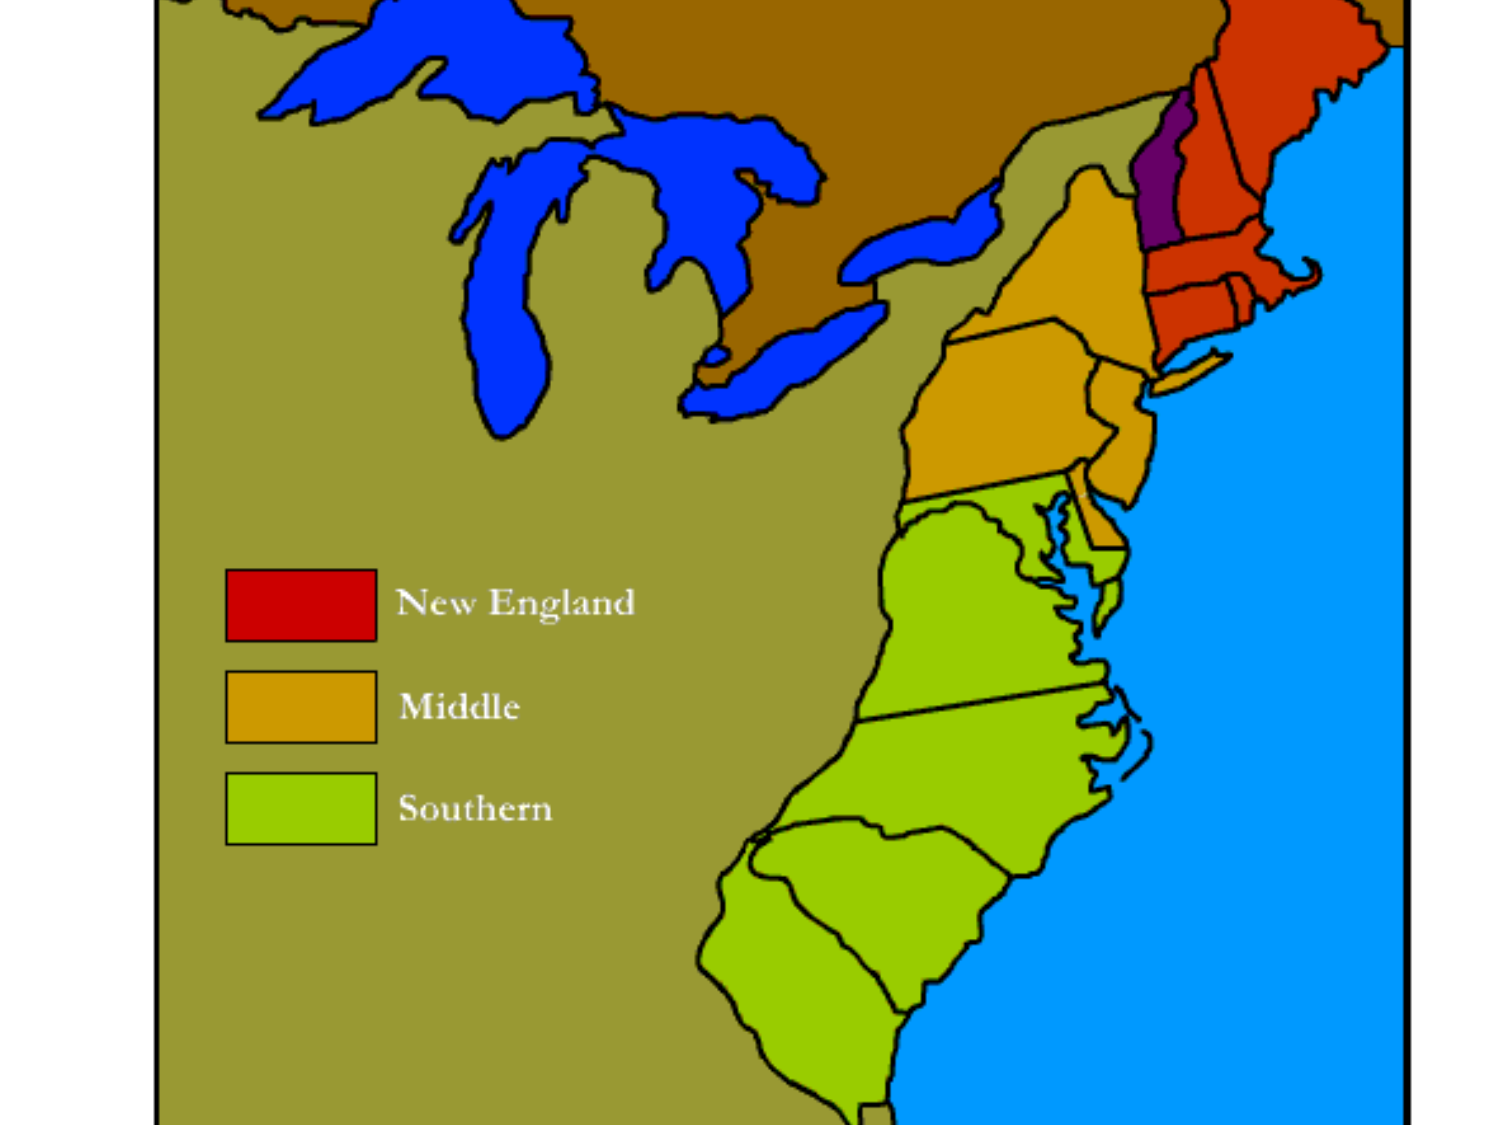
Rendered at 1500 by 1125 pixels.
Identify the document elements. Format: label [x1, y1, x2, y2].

list [0, 0, 1500, 1125]
